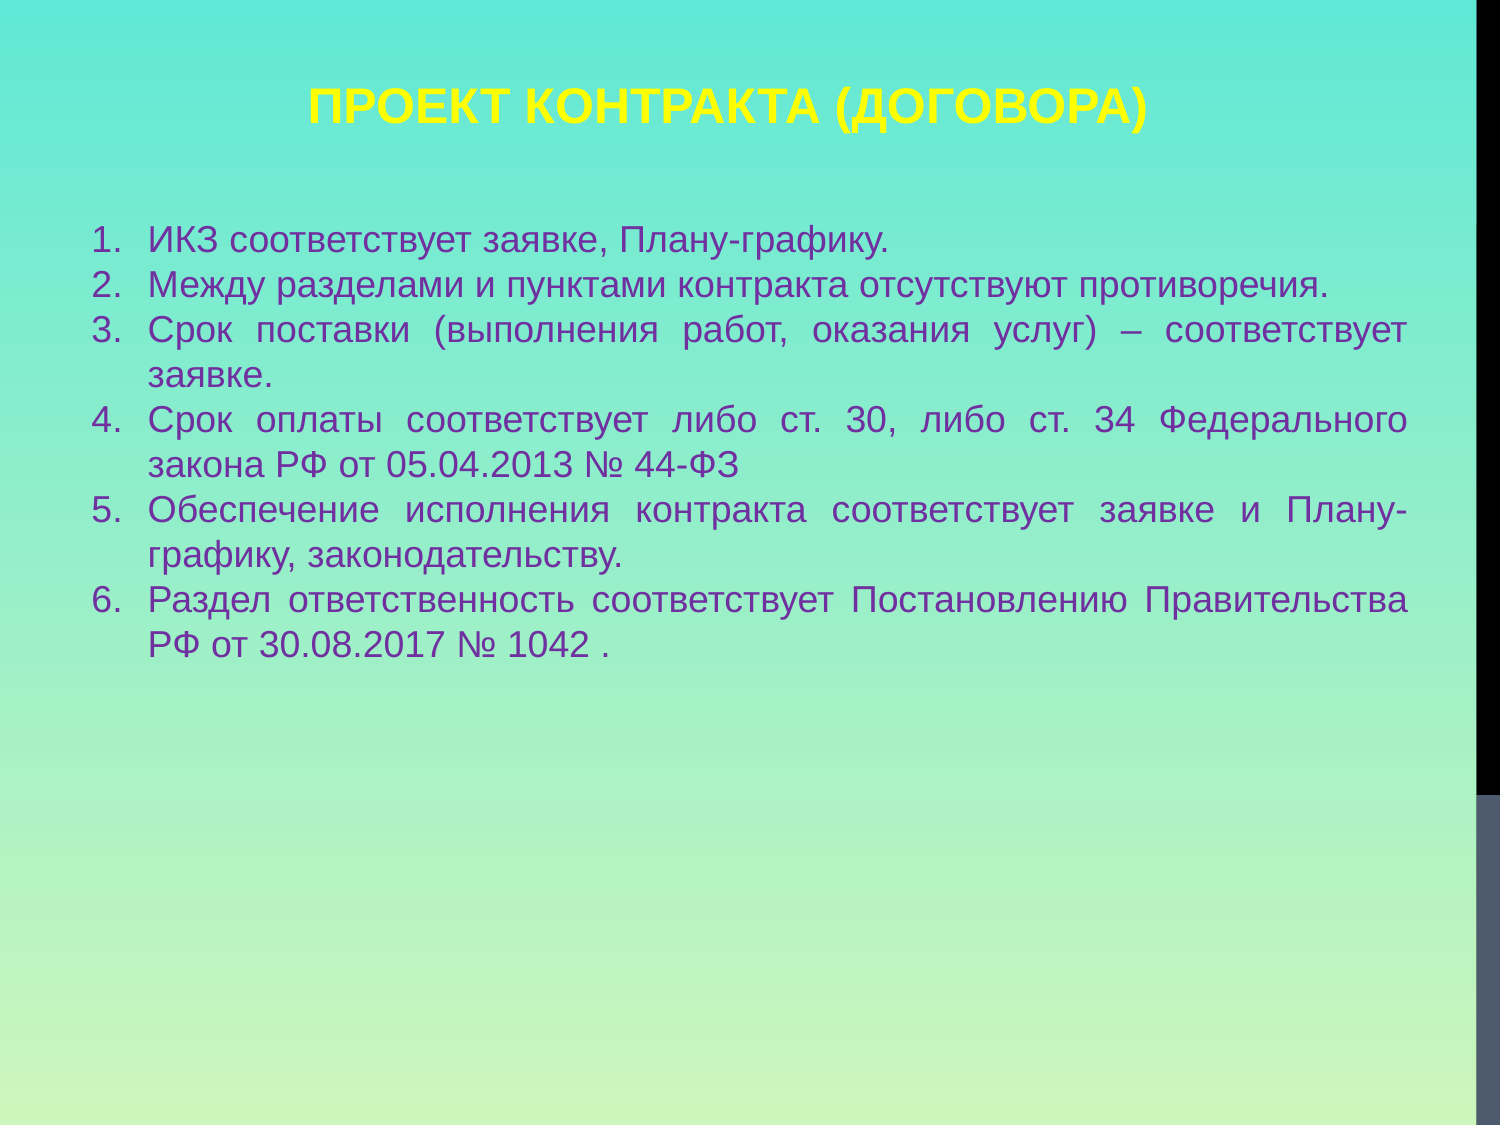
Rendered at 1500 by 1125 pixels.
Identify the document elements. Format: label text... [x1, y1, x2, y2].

text_box ИКЗ соответствует заявке, Плану-графику. Между разделами и пунктами контракта отсутствуют противоречия. Срок поставки (выполнения работ, оказания услуг) – соответствует заявке. Срок оплаты соответствует либо ст. 30, либо ст. 34 Федерального закона РФ от 05.04.2013 № 44-ФЗ Обеспечение исполнения контракта соответствует заявке и Плану-графику, законодательству. Раздел ответственность соответствует Постановлению Правительства РФ от 30.08.2017 № 1042 . [76, 208, 1424, 718]
text_box Проект контракта (договора) [292, 66, 1164, 142]
